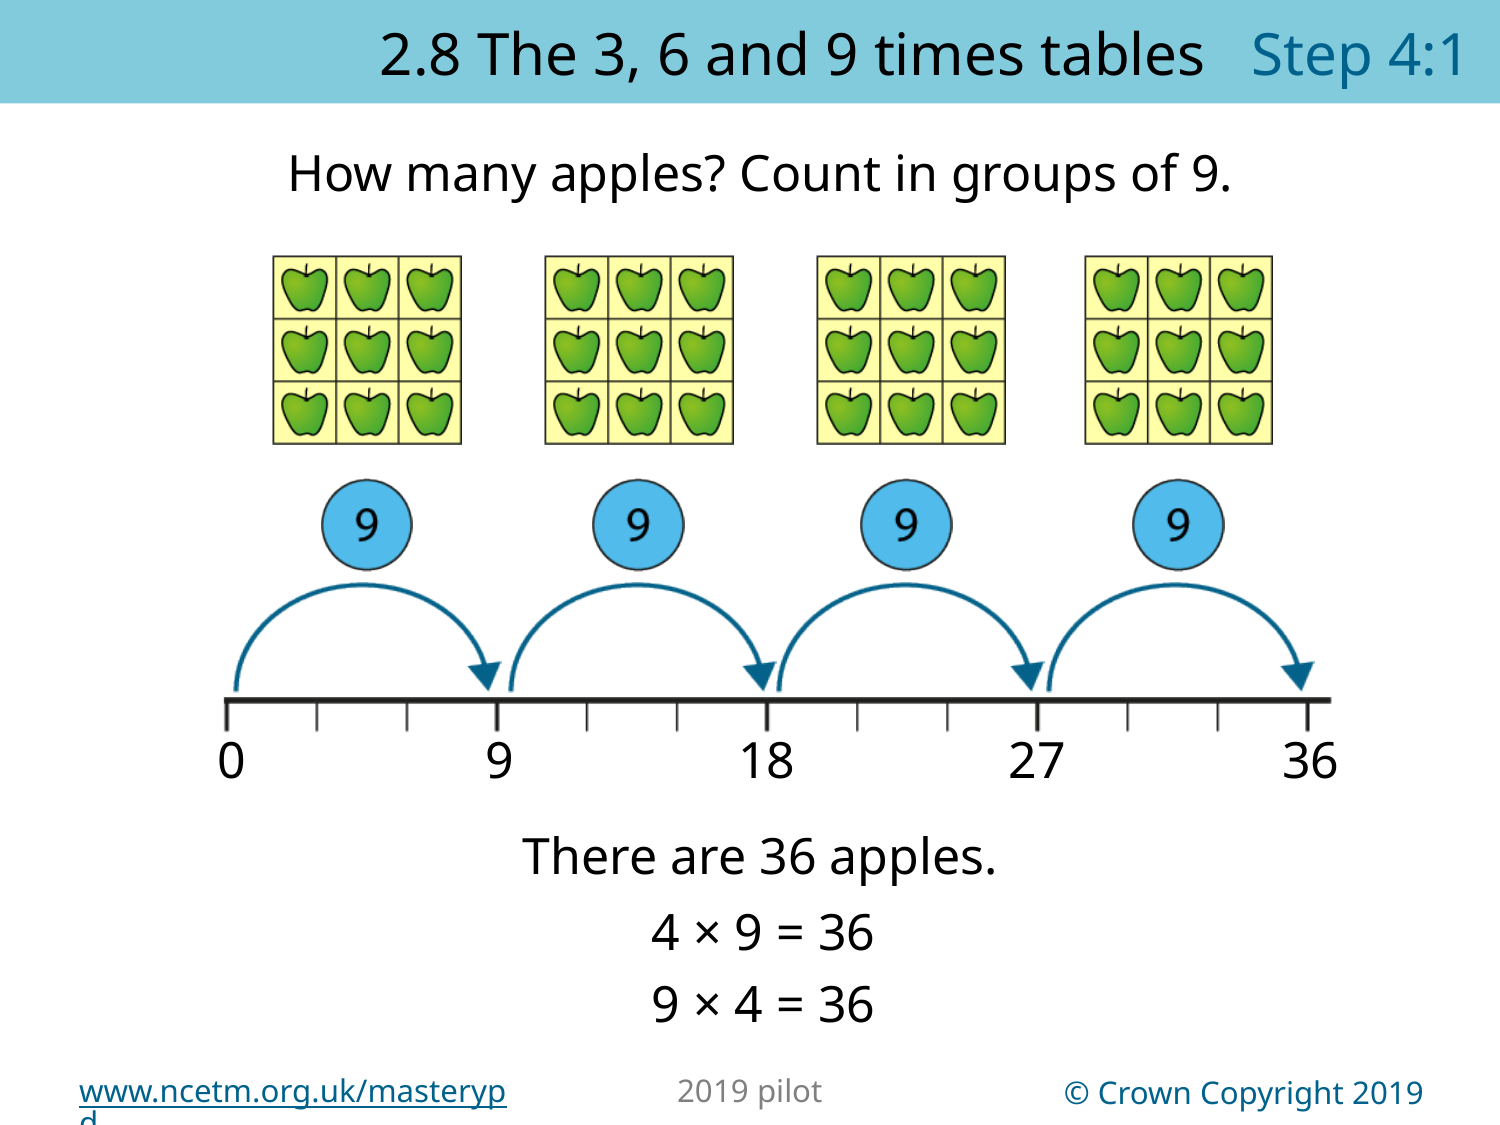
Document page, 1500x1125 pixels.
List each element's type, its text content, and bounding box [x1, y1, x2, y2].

picture [1083, 255, 1274, 445]
picture [508, 582, 1316, 693]
picture [543, 255, 734, 445]
picture [1132, 478, 1225, 572]
text_box 4 × 9 = 36 [637, 893, 890, 964]
picture [860, 478, 953, 572]
picture [232, 582, 502, 693]
picture [816, 255, 1006, 445]
list 2.8 The 3, 6 and 9 times tables Step 4:1 [0, 0, 1500, 104]
text_box 9 [470, 750, 529, 796]
picture [592, 478, 685, 572]
picture [321, 478, 414, 572]
text_box 0 [202, 720, 261, 796]
text_box 36 [1267, 720, 1354, 796]
text_box 18 [723, 750, 811, 796]
text_box 27 [994, 750, 1081, 796]
text_box 9 × 4 = 36 [637, 964, 890, 1040]
picture [216, 697, 1337, 742]
picture [272, 255, 462, 445]
text_box There are 36 apples. [507, 817, 1013, 893]
text_box How many apples? Count in groups of 9. [272, 134, 1249, 209]
